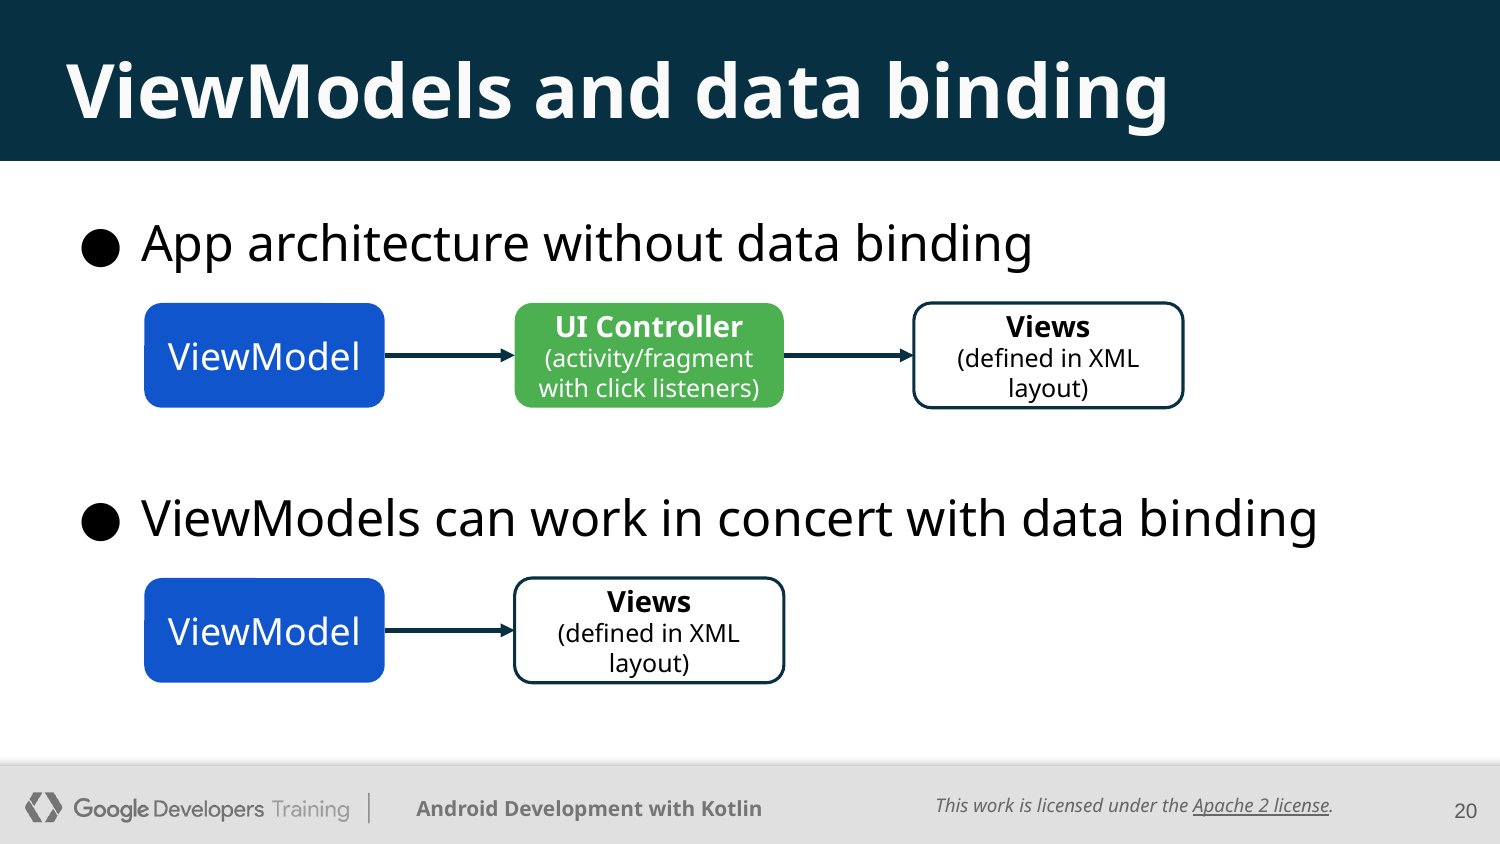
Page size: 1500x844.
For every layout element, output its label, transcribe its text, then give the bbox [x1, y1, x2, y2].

text_box Views (defined in XML layout) [514, 577, 784, 683]
text_box ViewModel [144, 577, 385, 683]
title ViewModels and data binding [51, 28, 1449, 122]
picture [0, 161, 1500, 844]
text_box Views (defined in XML layout) [913, 302, 1184, 408]
list App architecture without data binding [51, 187, 1449, 282]
text_box UI Controller (activity/fragment with click listeners) [514, 302, 784, 408]
list ViewModels can work in concert with data binding [51, 462, 1403, 568]
text_box ViewModel [144, 302, 385, 408]
slide_number ‹#› [1402, 777, 1493, 842]
